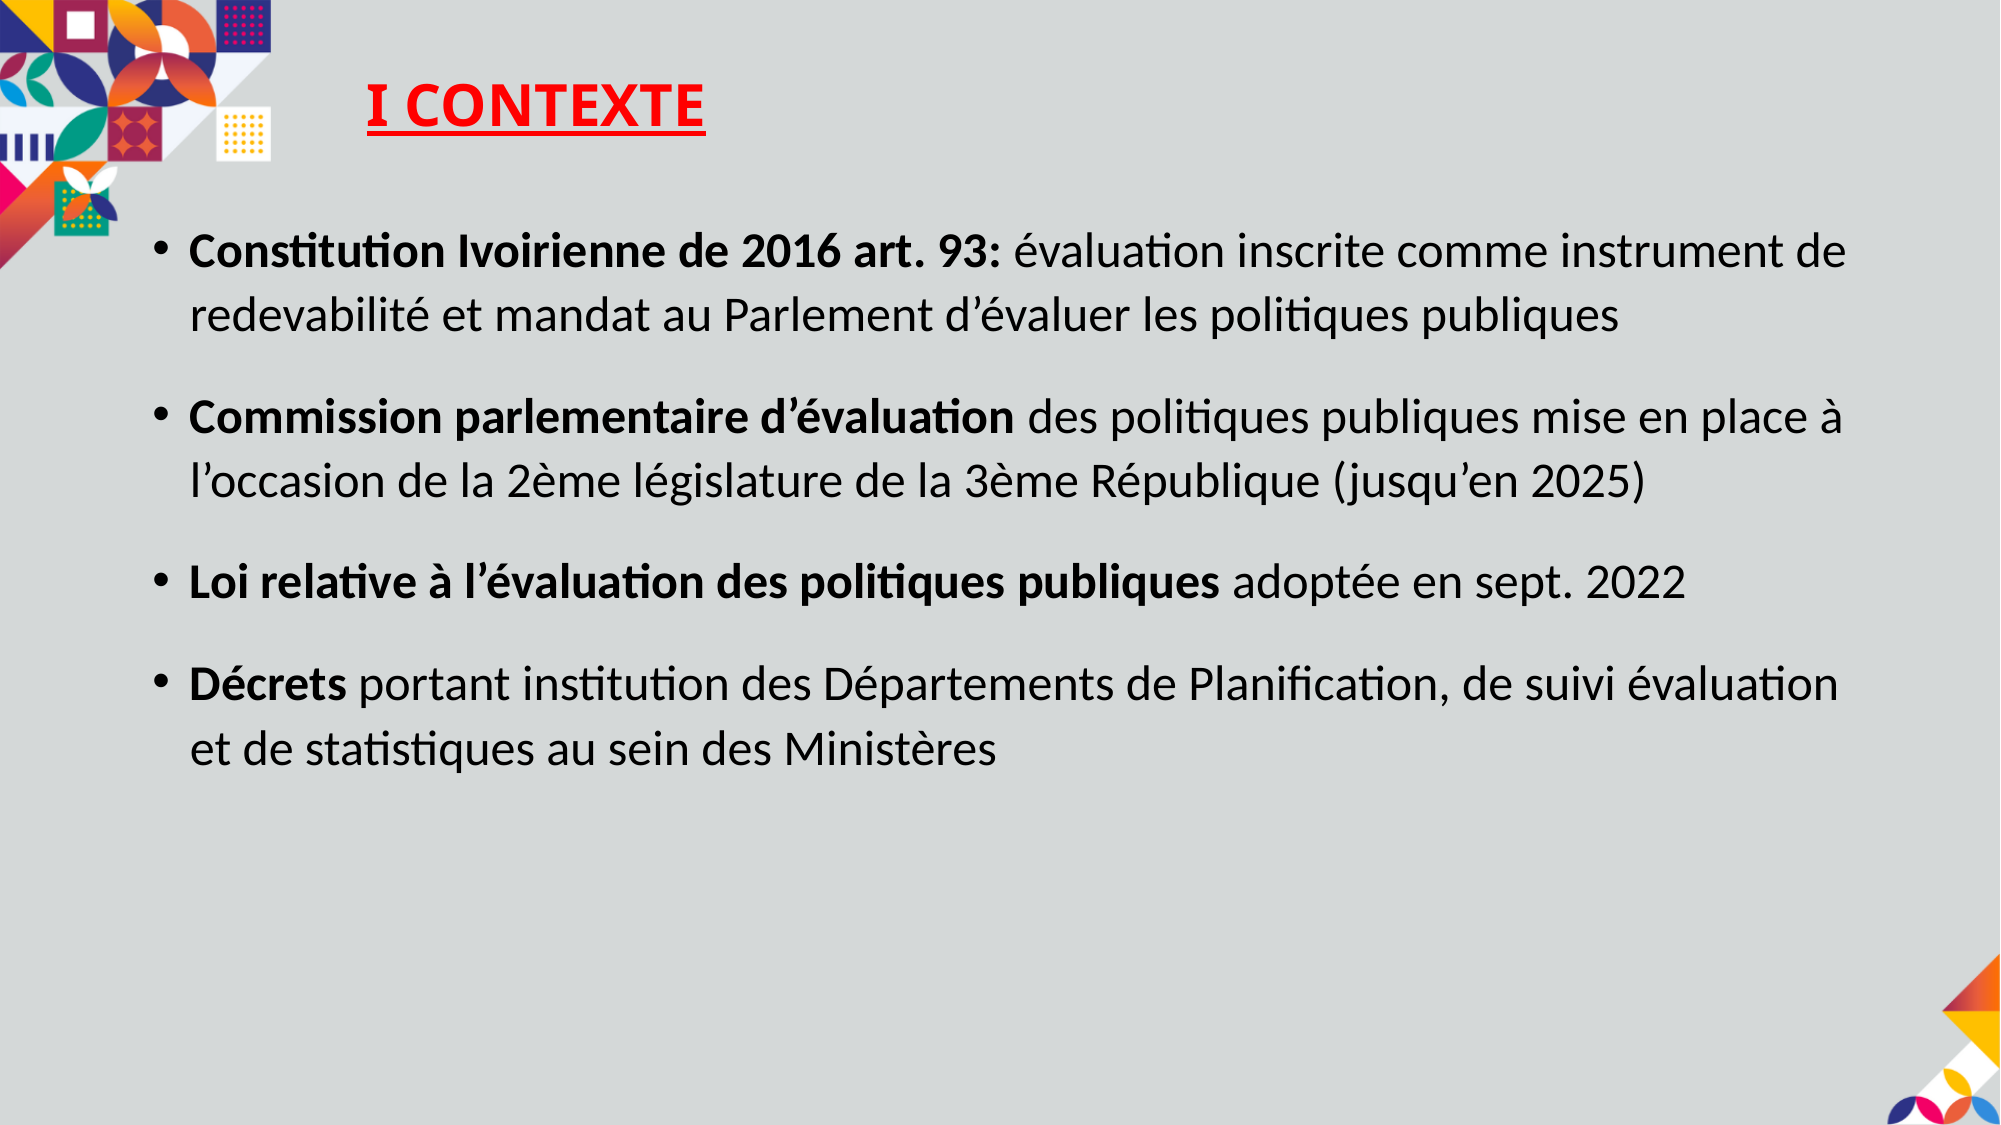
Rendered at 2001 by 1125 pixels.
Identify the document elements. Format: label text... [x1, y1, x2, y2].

title I CONTEXTE [351, 36, 1389, 171]
picture [0, 0, 2001, 1125]
text_box Constitution Ivoirienne de 2016 art. 93: évaluation inscrite comme instrument de redevabilité et mandat au Parlement d’évaluer les politiques publiques Commission parlementaire d’évaluation des politiques publiques mise en place à l’occasion de la 2ème législature de la 3ème République (jusqu’en 2025) Loi relative à l’évaluation des politiques publiques adoptée en sept. 2022 Décrets portant institution des Départements de Planification, de suivi évaluation et de statistiques au sein des Ministères [137, 205, 1863, 1010]
